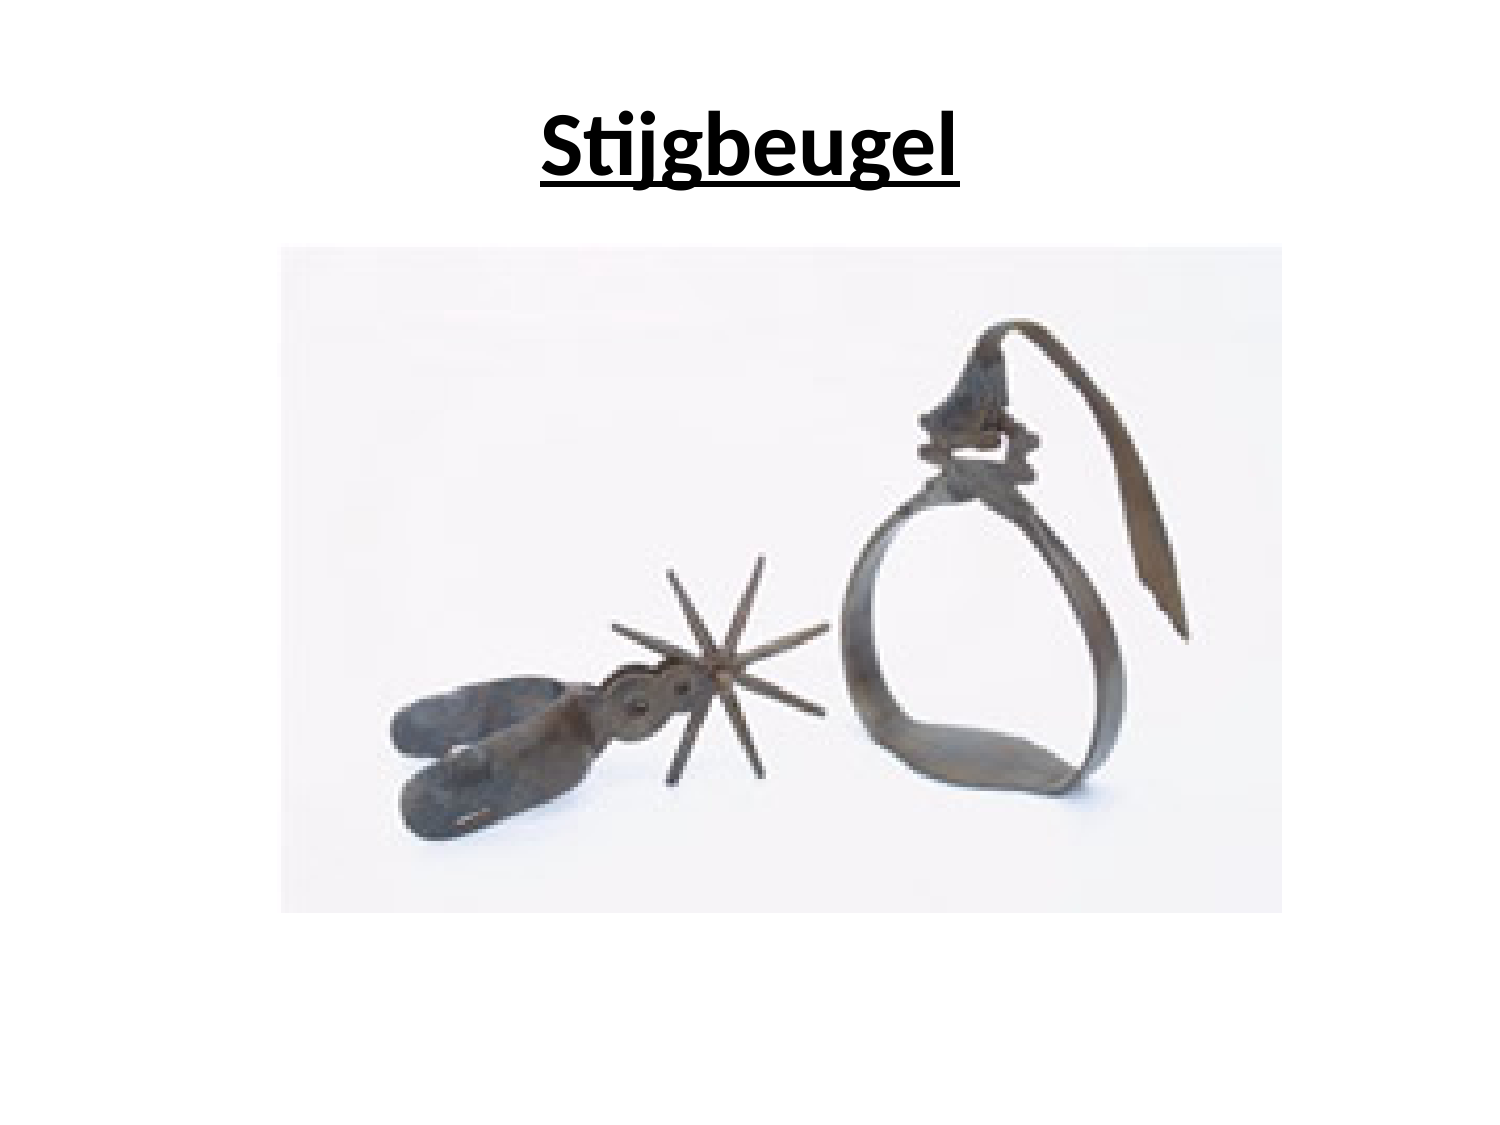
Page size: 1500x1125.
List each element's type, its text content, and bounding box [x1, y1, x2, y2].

picture [277, 243, 1282, 914]
title Stijgbeugel [75, 45, 1425, 233]
